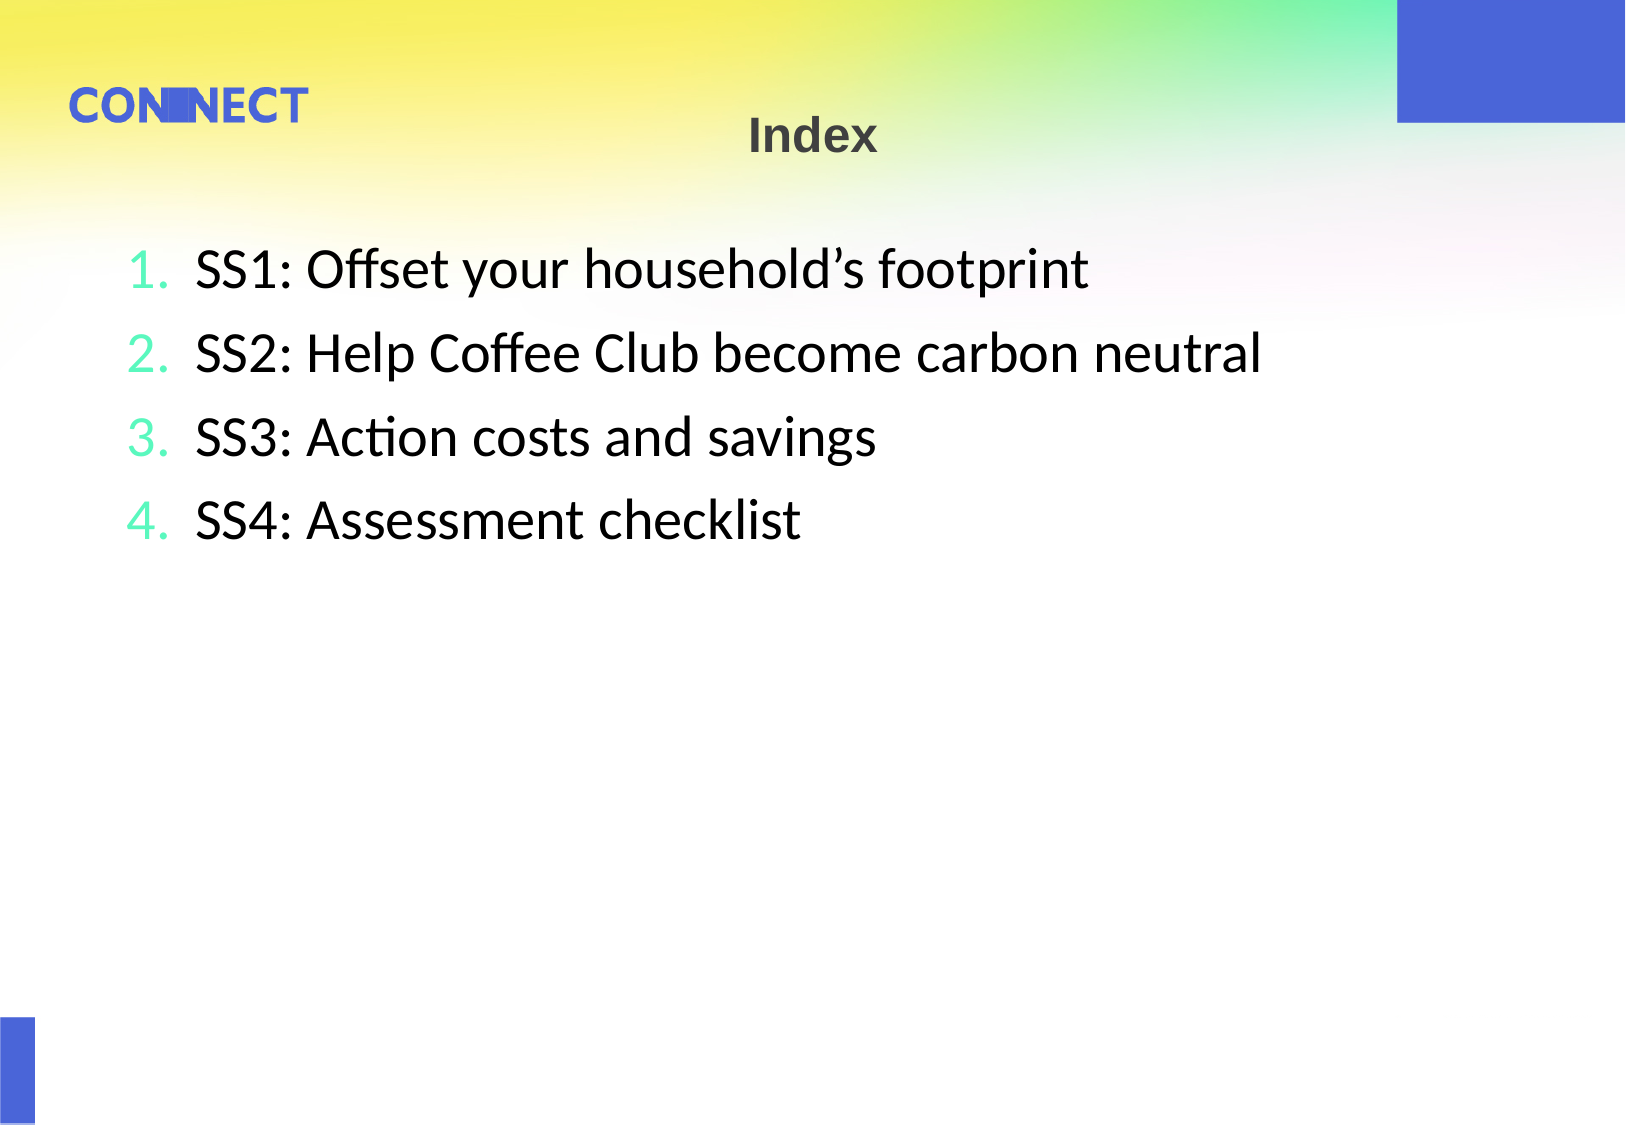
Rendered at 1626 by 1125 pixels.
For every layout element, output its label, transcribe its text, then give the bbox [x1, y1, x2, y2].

picture [0, 0, 1626, 1125]
list Index [314, 102, 1312, 171]
list SS1: Offset your household’s footprint SS2: Help Coffee Club become carbon neutral SS3: Action costs and savings SS4: Assessment checklist [111, 230, 1499, 1023]
